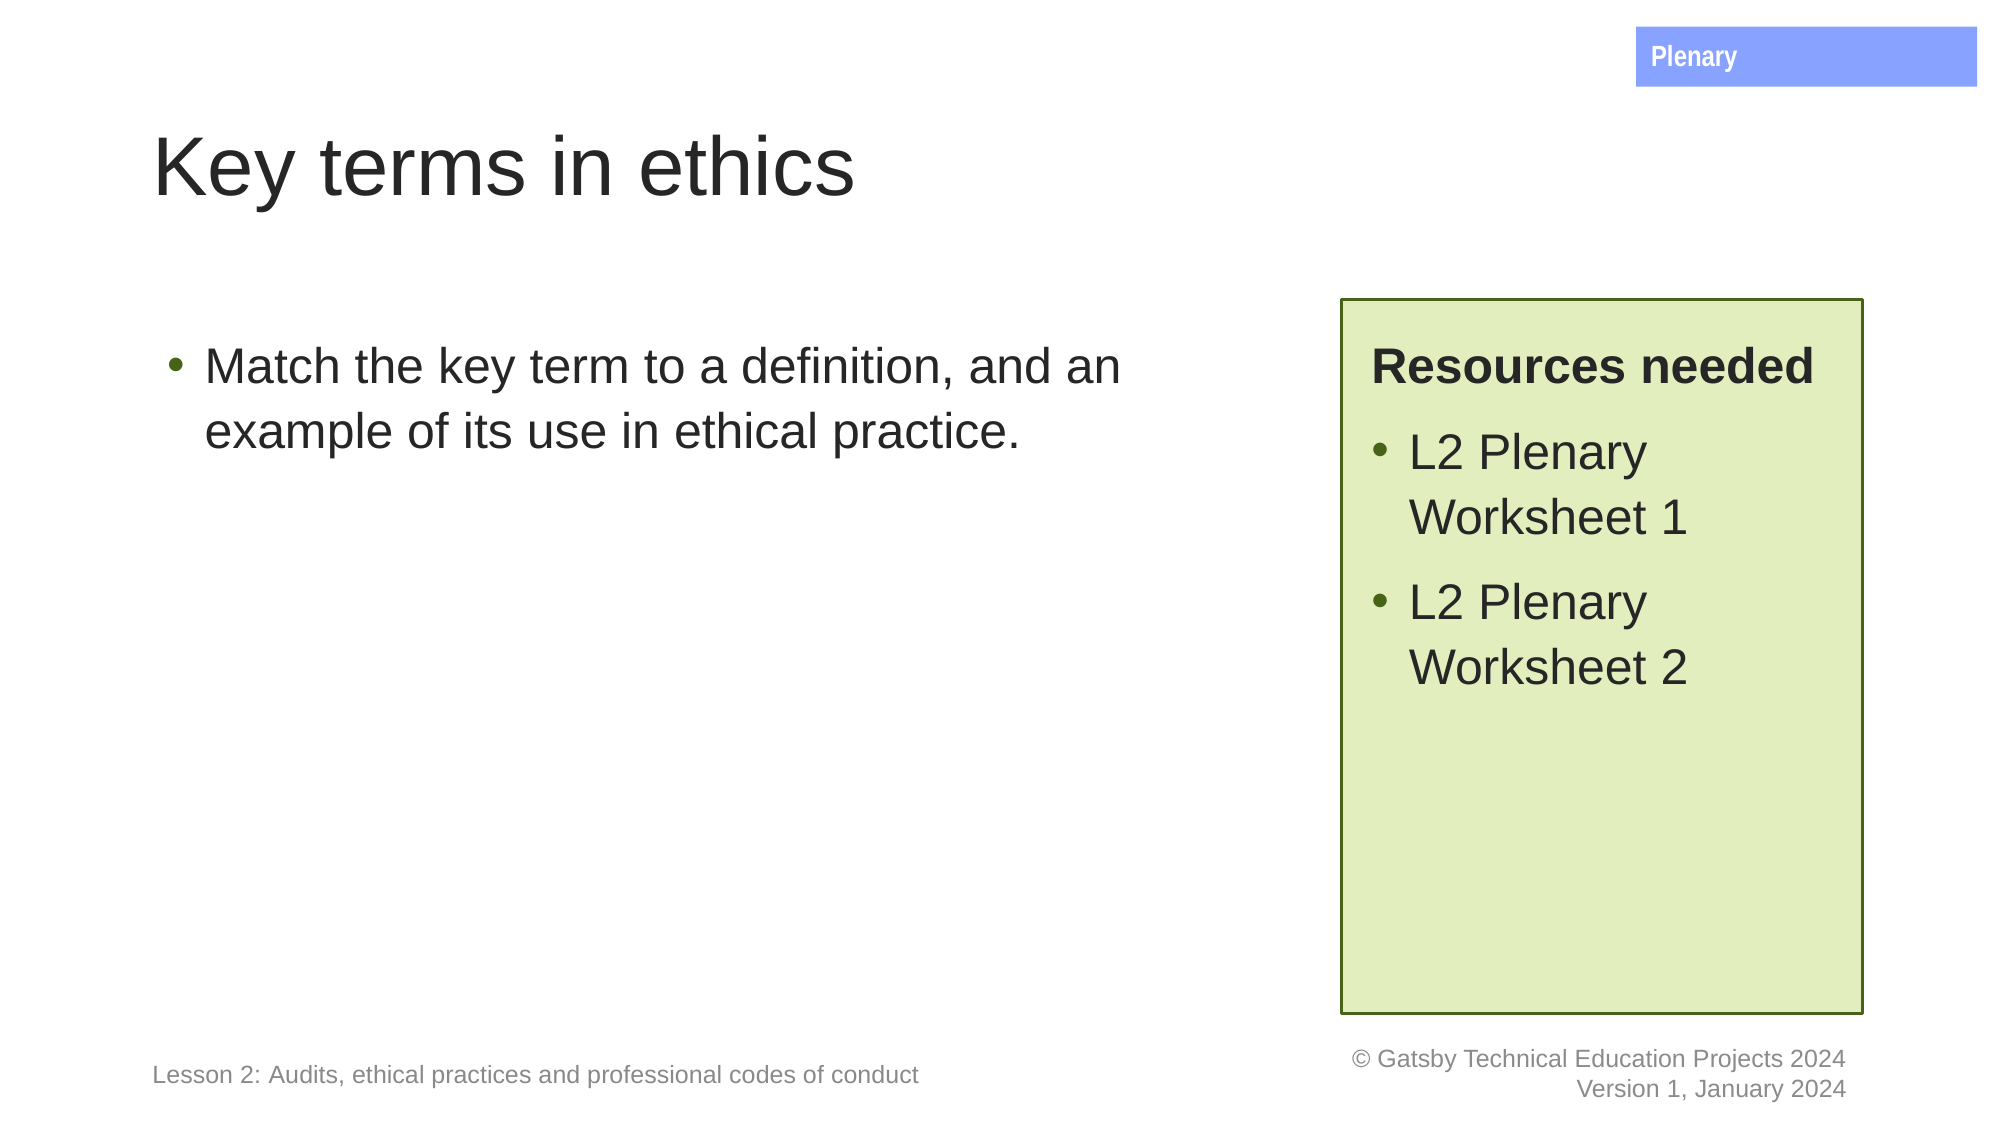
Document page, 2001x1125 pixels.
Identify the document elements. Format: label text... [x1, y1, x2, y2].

title Key terms in ethics [137, 59, 1863, 278]
list Resources needed L2 Plenary Worksheet 1 L2 Plenary Worksheet 2 [1340, 298, 1864, 1015]
list Lesson 2: Audits, ethical practices and professional codes of conduct [137, 1042, 942, 1103]
list Plenary [1636, 26, 1978, 87]
list Match the key term to a definition, and an example of its use in ethical practice. [137, 299, 1300, 1014]
